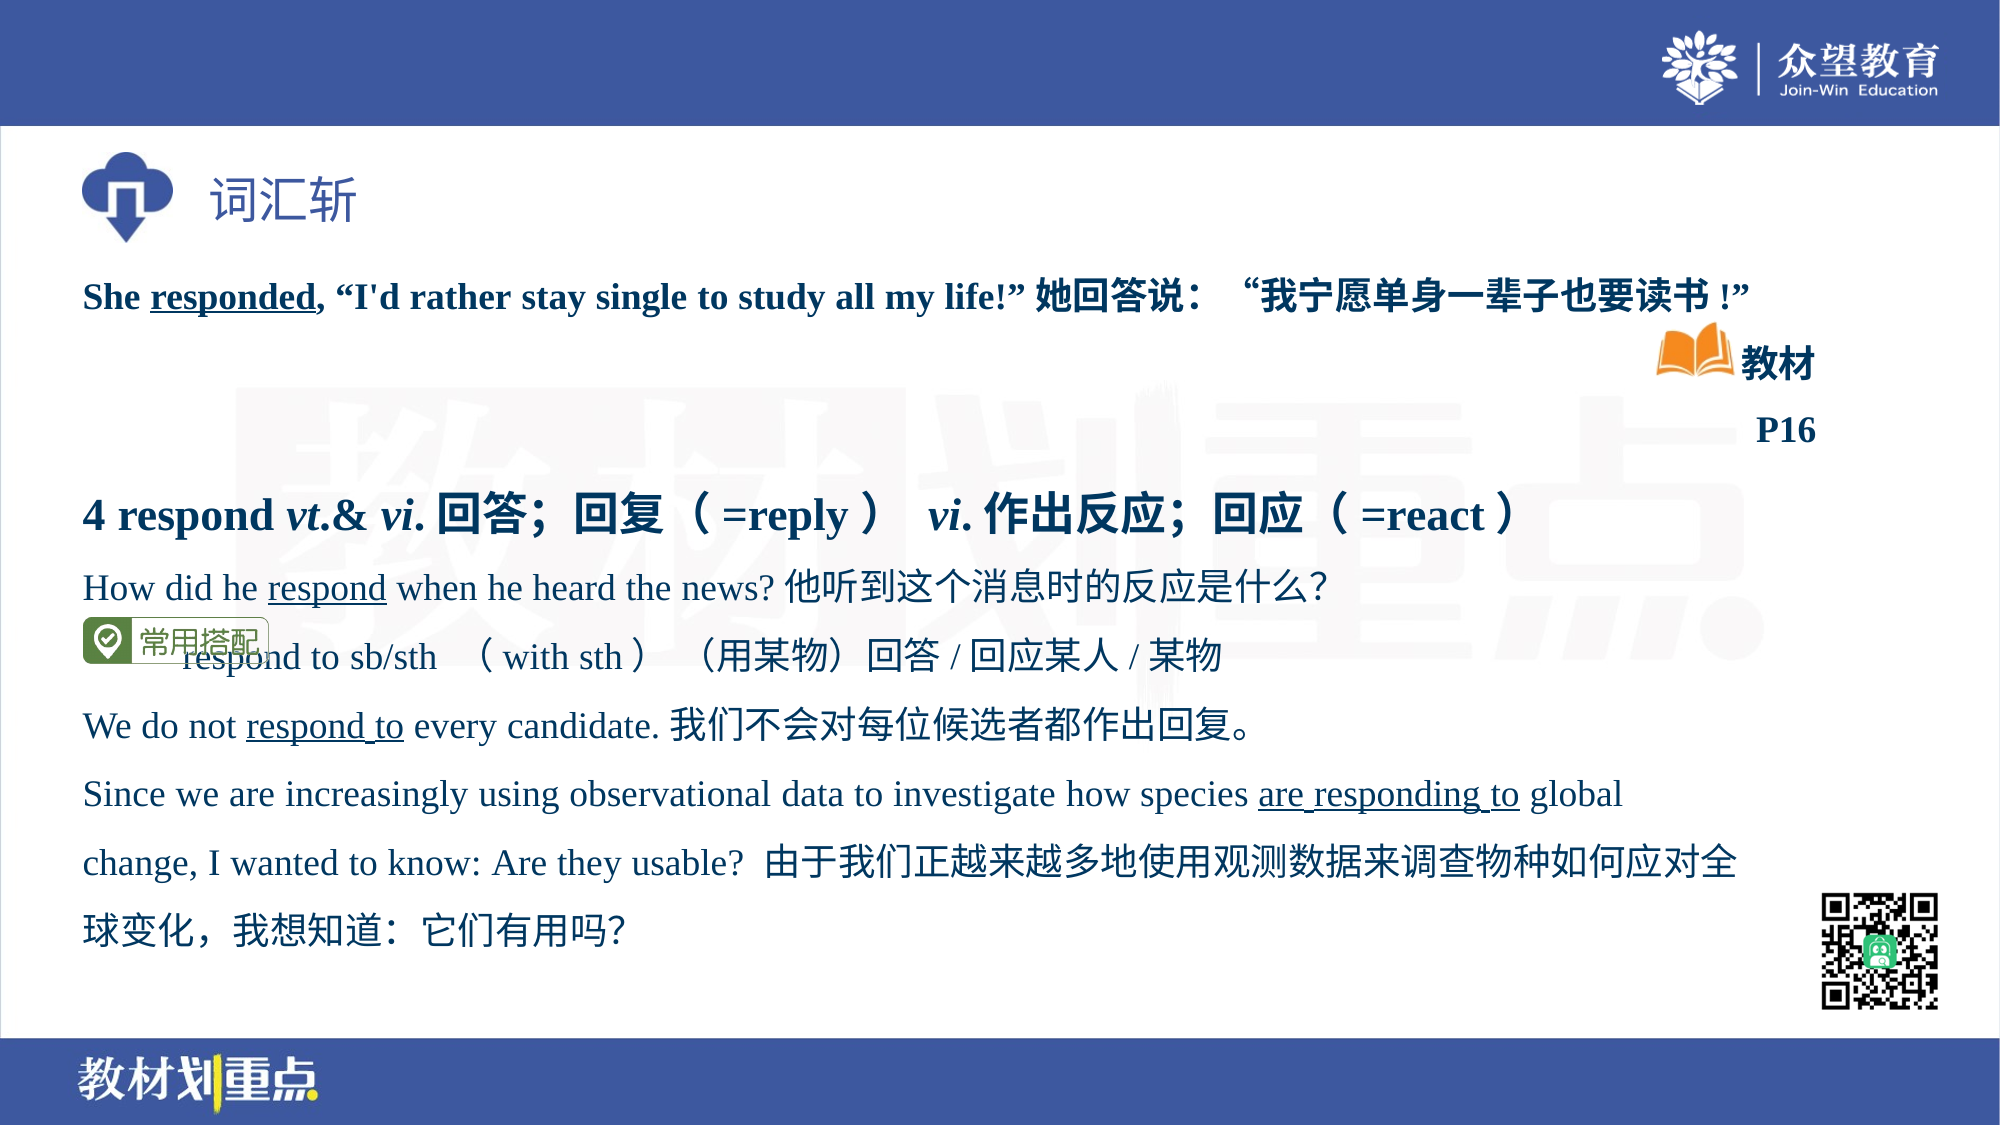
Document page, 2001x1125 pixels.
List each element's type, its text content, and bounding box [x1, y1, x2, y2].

picture [0, 0, 2000, 1125]
text_box She responded, “I'd rather stay single to study all my life!”她回答说：“我宁愿单身一辈子也要读书!” 教材 P16 [82, 247, 1817, 444]
text_box 4 respond vt.& vi.回答；回复（=reply） vi.作出反应；回应（=react） [82, 458, 1817, 566]
